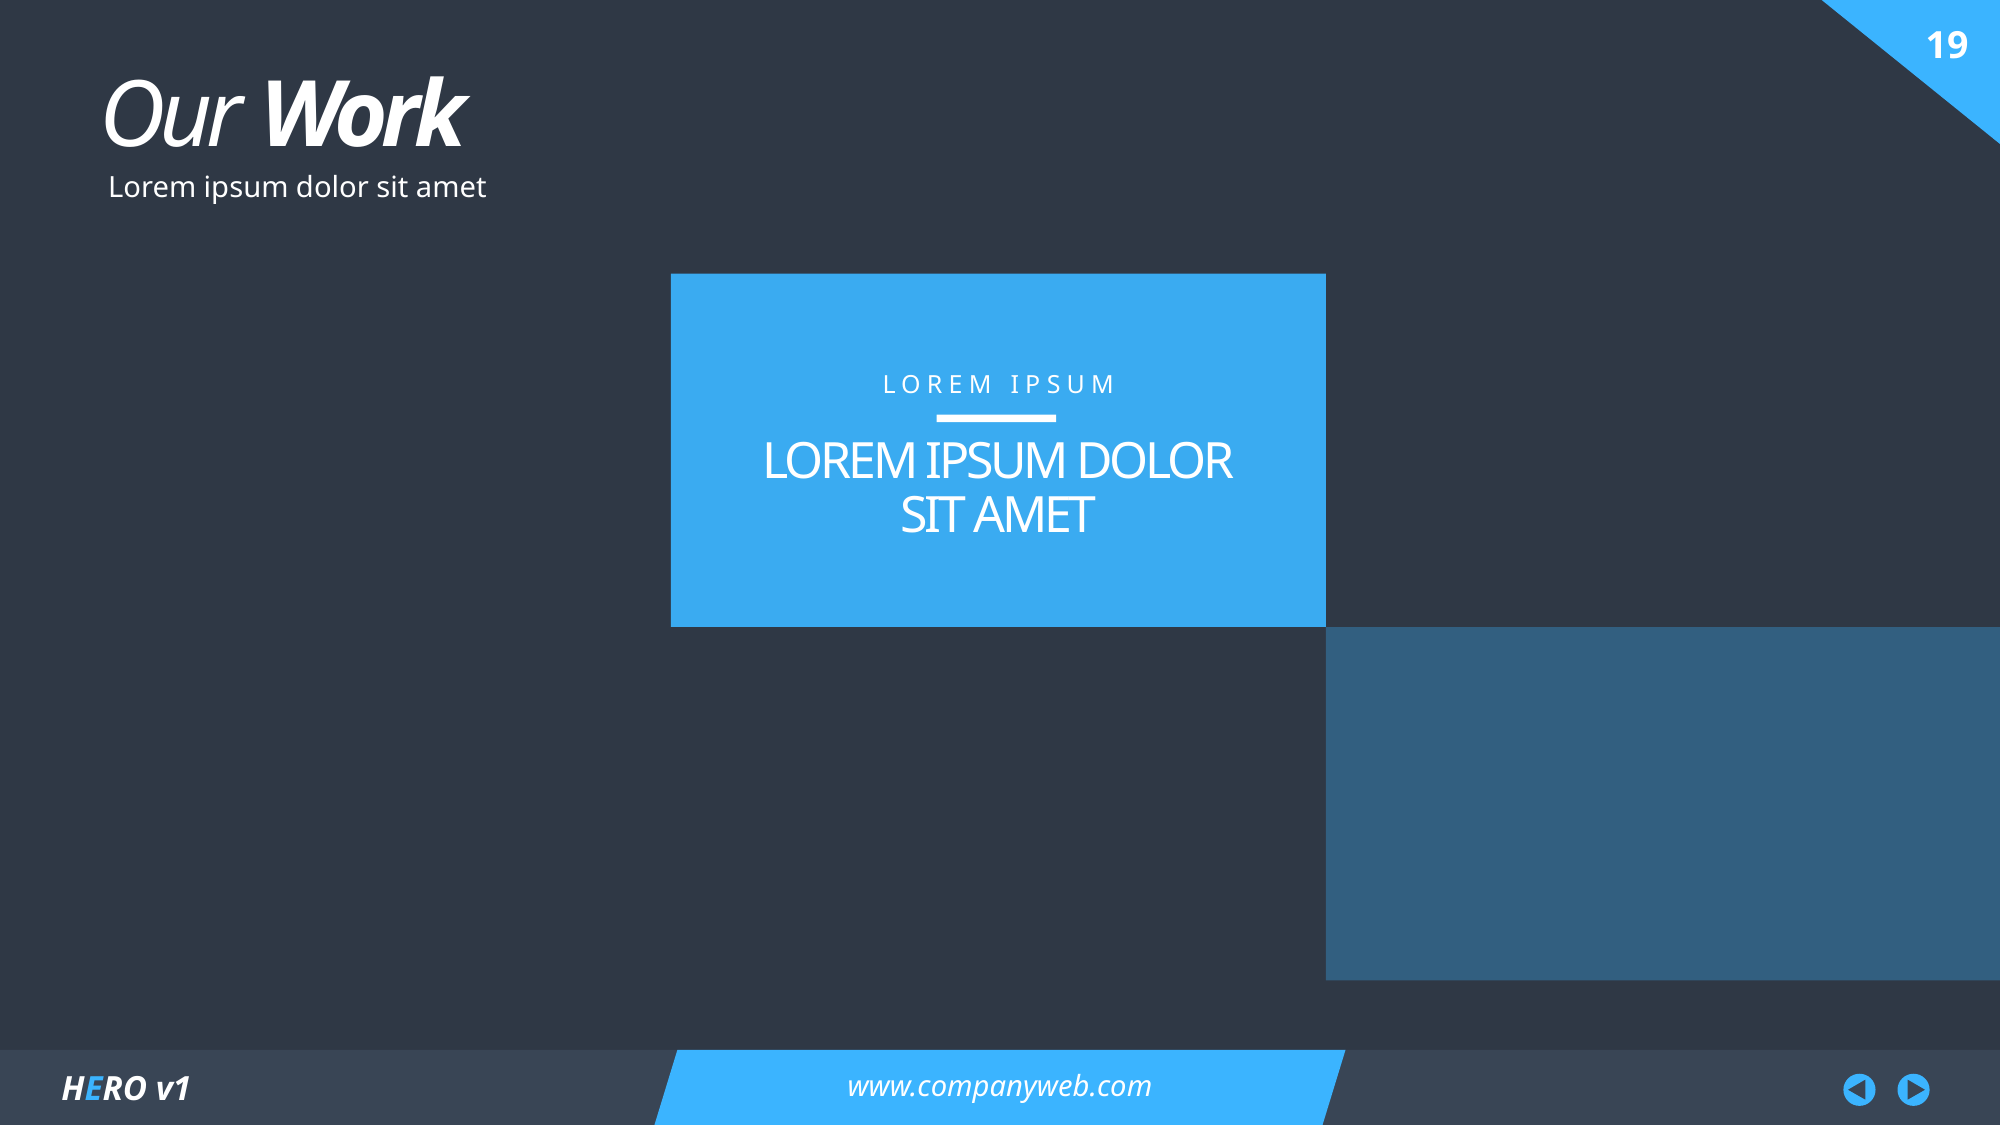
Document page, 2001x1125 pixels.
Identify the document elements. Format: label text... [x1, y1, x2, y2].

picture [2, 273, 2000, 981]
text_box Lorem ipsum dolor sit amet [93, 169, 785, 207]
text_box Our Work [84, 63, 1171, 169]
